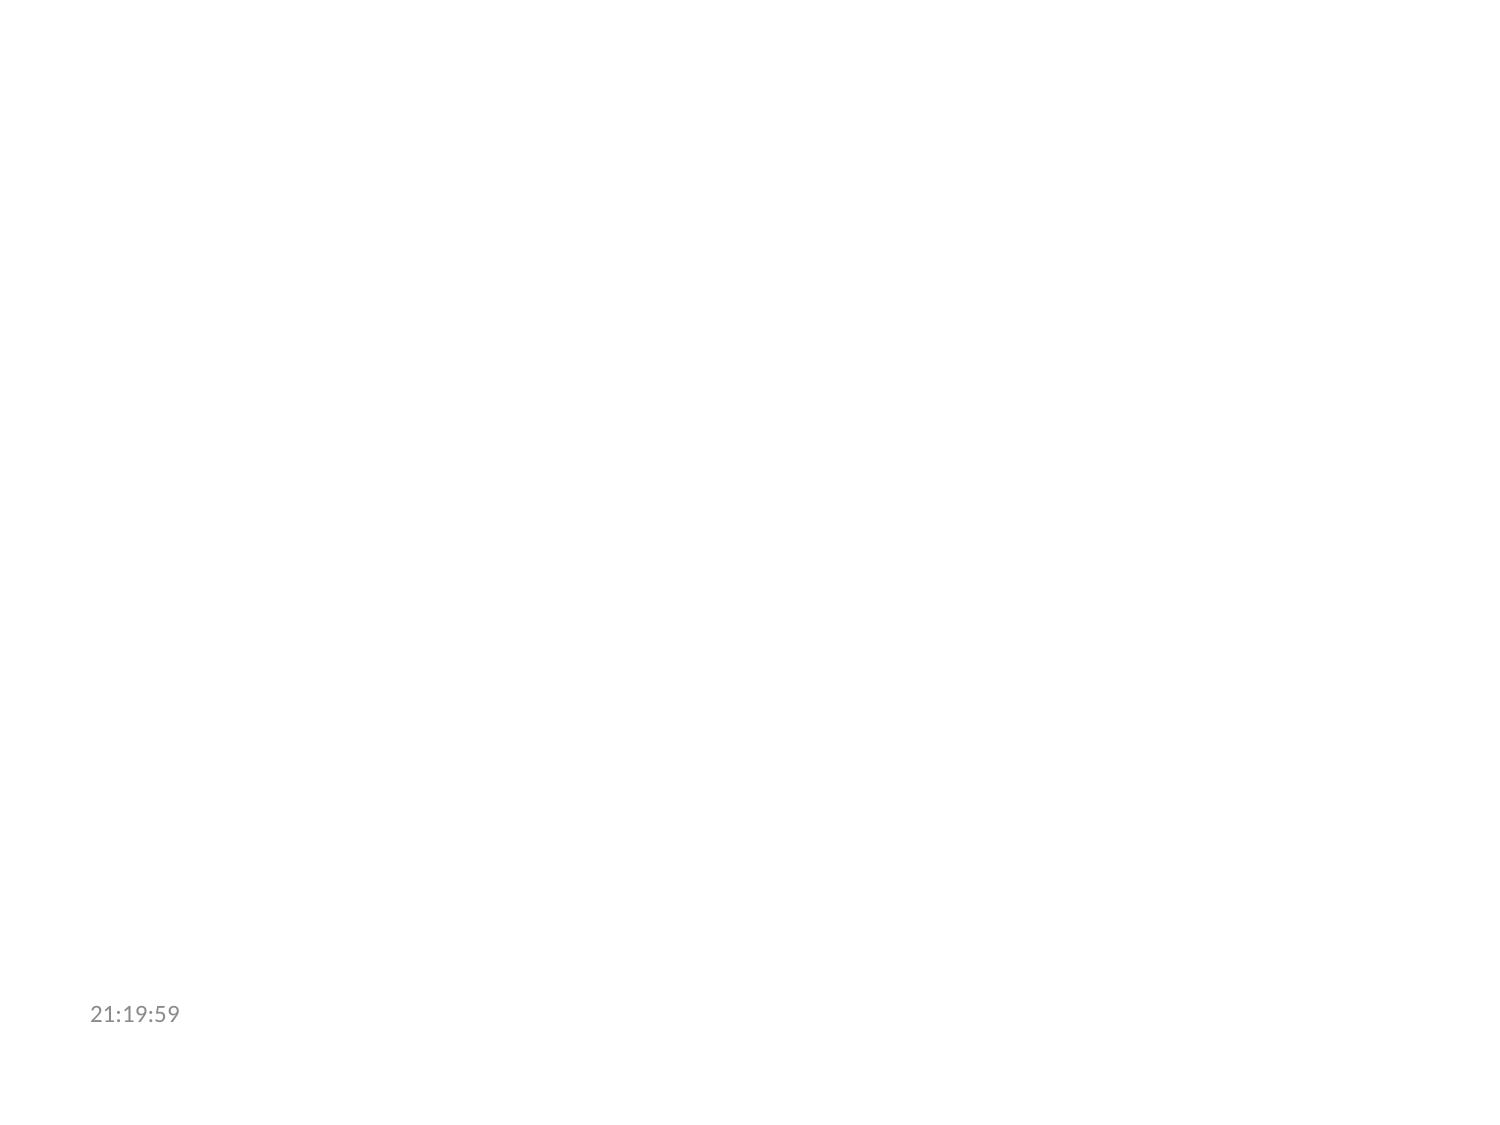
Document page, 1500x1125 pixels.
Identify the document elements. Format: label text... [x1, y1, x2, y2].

text_box 15:35:09 [75, 982, 425, 1043]
